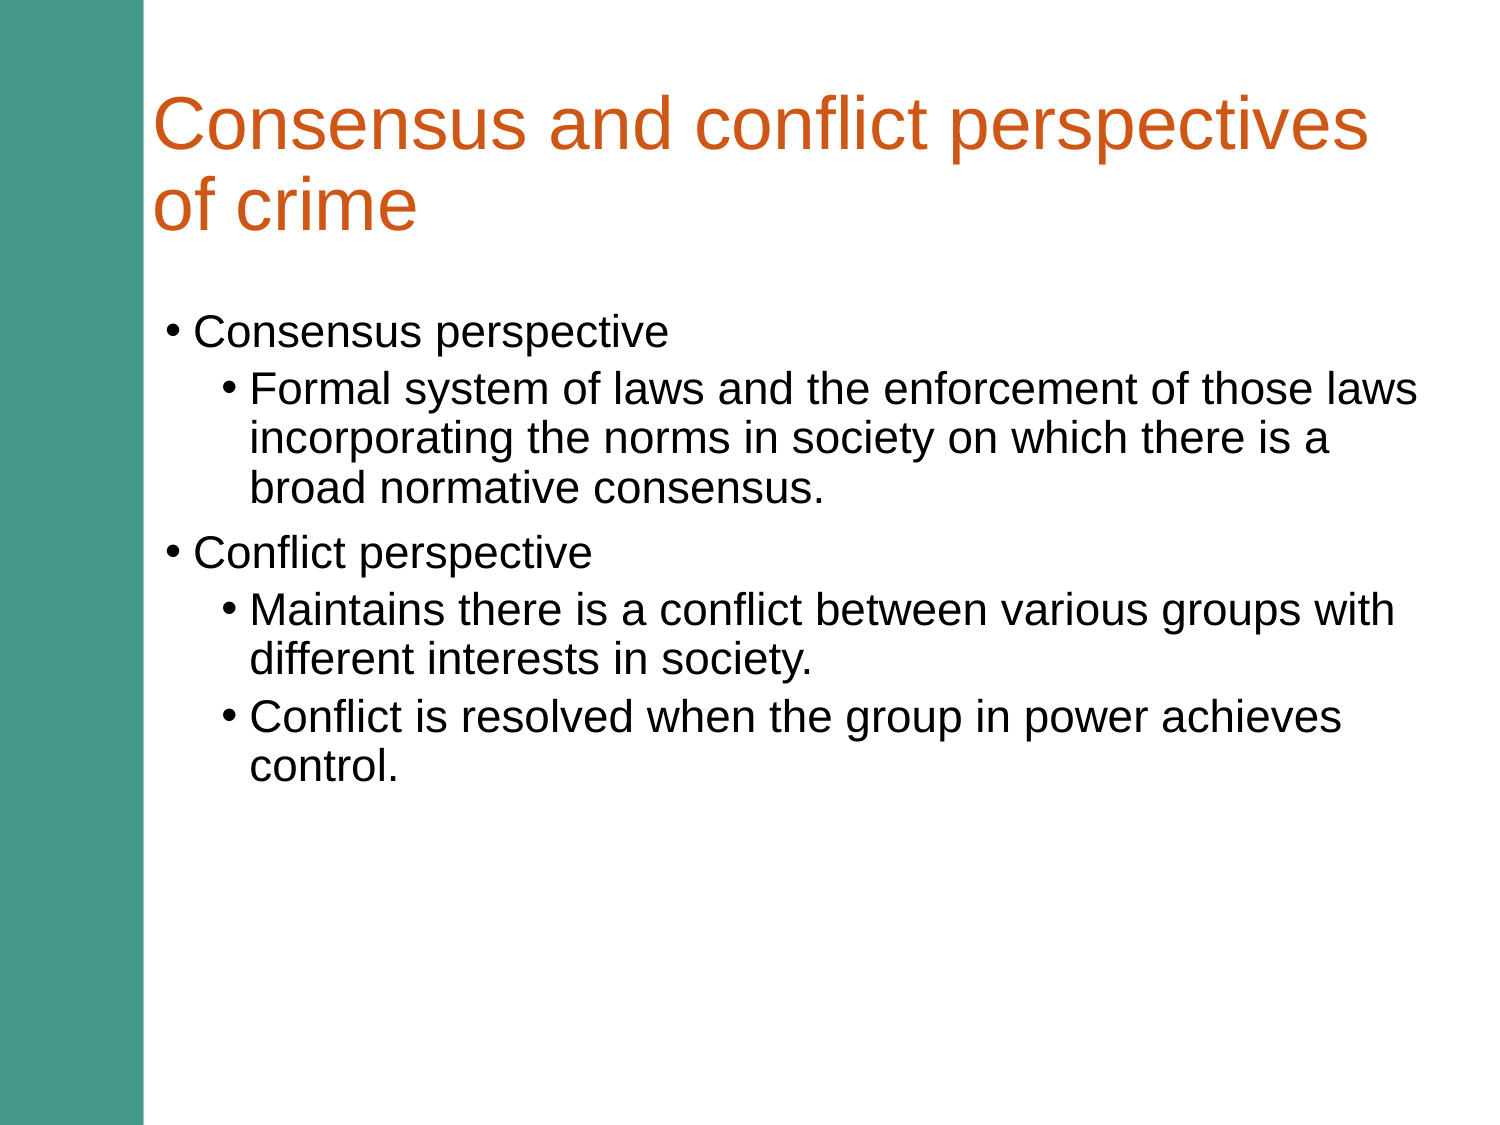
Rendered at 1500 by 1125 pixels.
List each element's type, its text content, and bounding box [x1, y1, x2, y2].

list Consensus perspective Formal system of laws and the enforcement of those laws incorporating the norms in society on which there is a broad normative consensus. Conflict perspective Maintains there is a conflict between various groups with different interests in society. Conflict is resolved when the group in power achieves control. [150, 299, 1444, 1014]
picture [0, 0, 1500, 1125]
title Consensus and conflict perspectives of crime [137, 57, 1432, 275]
